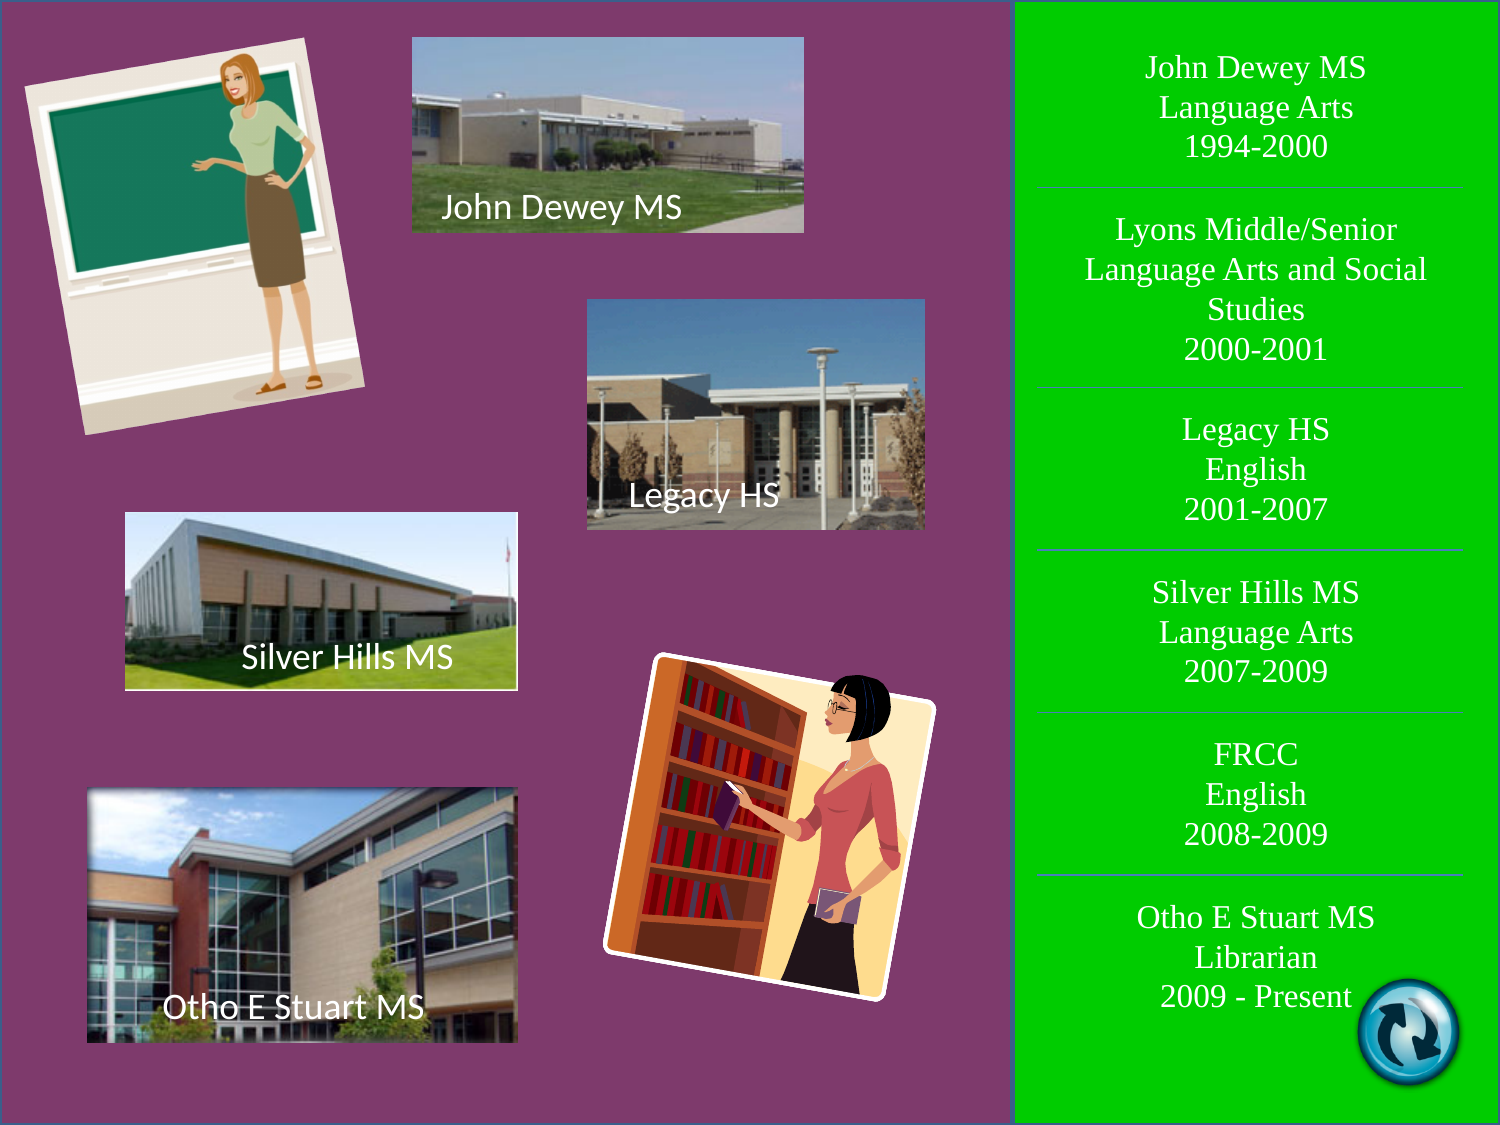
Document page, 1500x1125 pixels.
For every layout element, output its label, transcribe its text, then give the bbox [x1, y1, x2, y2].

text_box Legacy HS English 2001-2007 [1050, 399, 1463, 535]
picture [412, 37, 804, 234]
picture [1349, 974, 1469, 1093]
text_box [0, 0, 1010, 1125]
picture [124, 512, 518, 691]
text_box Lyons Middle/Senior Language Arts and Social Studies 2000-2001 [1050, 199, 1463, 375]
picture [625, 660, 916, 982]
text_box FRCC English 2008-2009 [1050, 724, 1463, 860]
picture [25, 38, 364, 435]
text_box Silver Hills MS Language Arts 2007-2009 [1050, 562, 1463, 697]
text_box Otho E Stuart MS Librarian 2009 - Present [1050, 887, 1463, 1022]
text_box [1010, 0, 1500, 1125]
picture [87, 787, 518, 1043]
text_box John Dewey MS Language Arts 1994-2000 [1050, 37, 1463, 172]
picture [587, 299, 926, 530]
